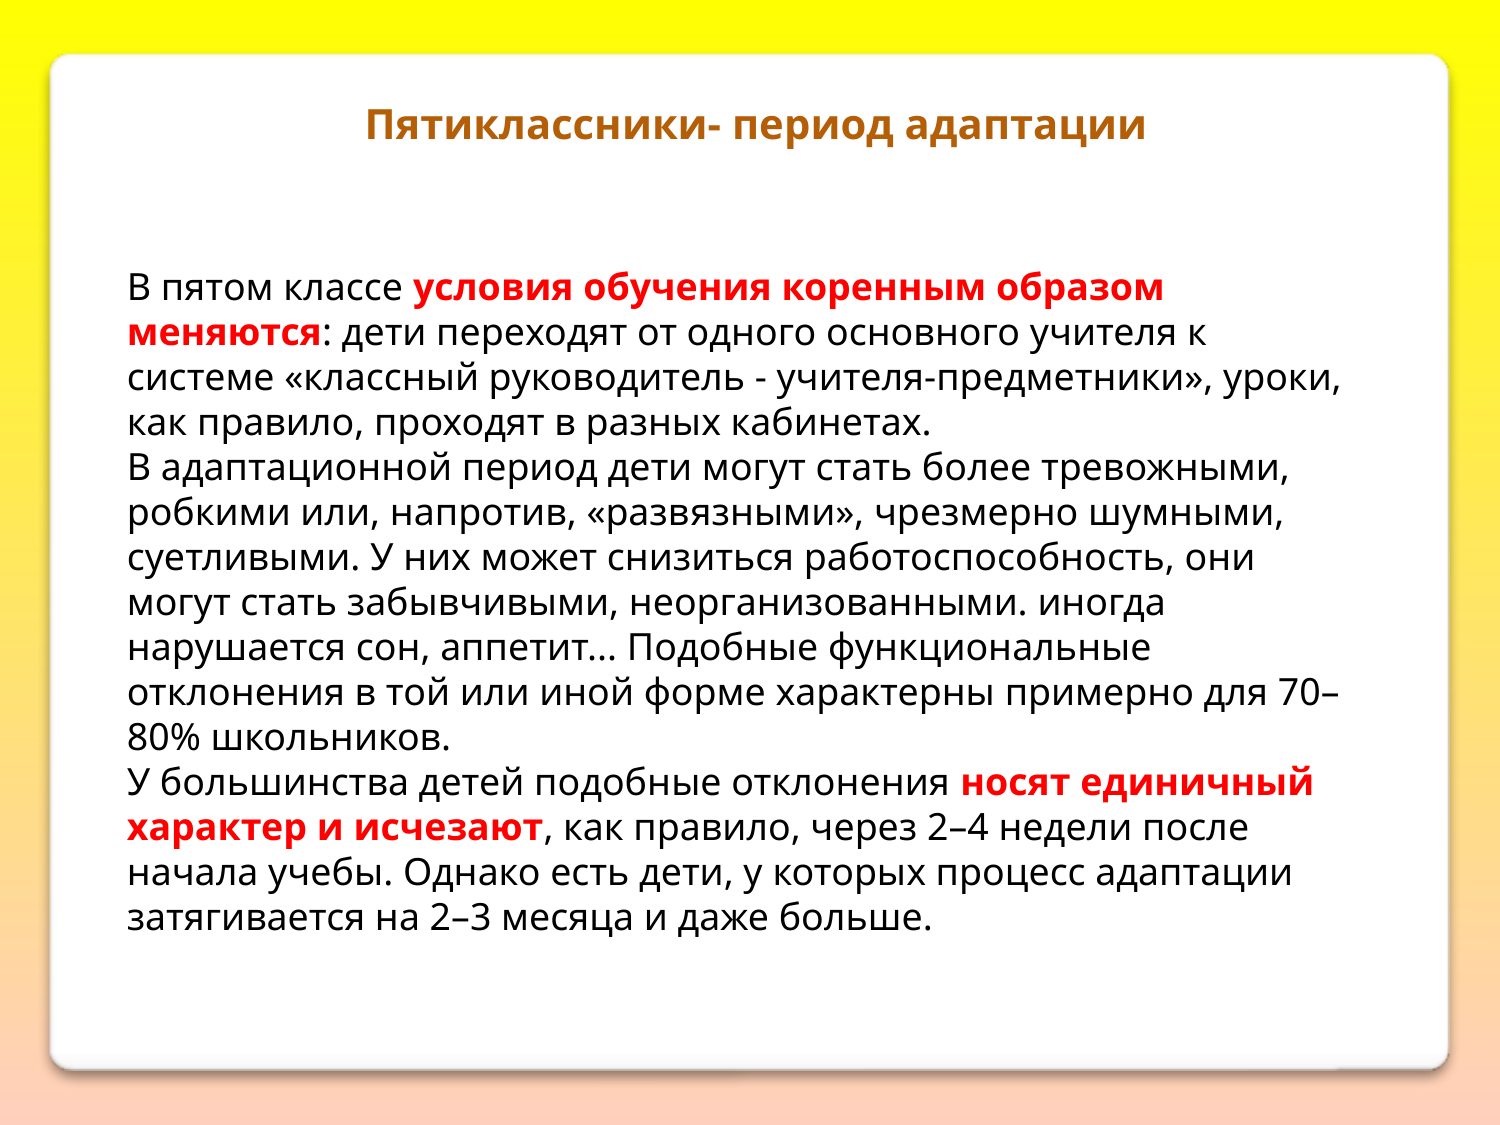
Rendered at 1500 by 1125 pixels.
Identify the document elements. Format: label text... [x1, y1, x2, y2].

text_box Пятиклассники- период адаптации [123, 90, 1388, 200]
text_box В пятом классе условия обучения коренным образом меняются: дети переходят от одного основного учителя к системе «классный руководитель - учителя-предметники», уроки, как правило, проходят в разных кабинетах. В адаптационной период дети могут стать более тревожными, робкими или, напротив, «развязными», чрезмерно шумными, суетливыми. У них может снизиться работоспособность, они могут стать забывчивыми, неорганизованными. иногда нарушается сон, аппетит... Подобные функциональные отклонения в той или иной форме характерны примерно для 70–80% школьников. У большинства детей подобные отклонения носят единичный характер и исчезают, как правило, через 2–4 недели после начала учебы. Однако есть дети, у которых процесс адаптации затягивается на 2–3 месяца и даже больше. [112, 255, 1376, 991]
